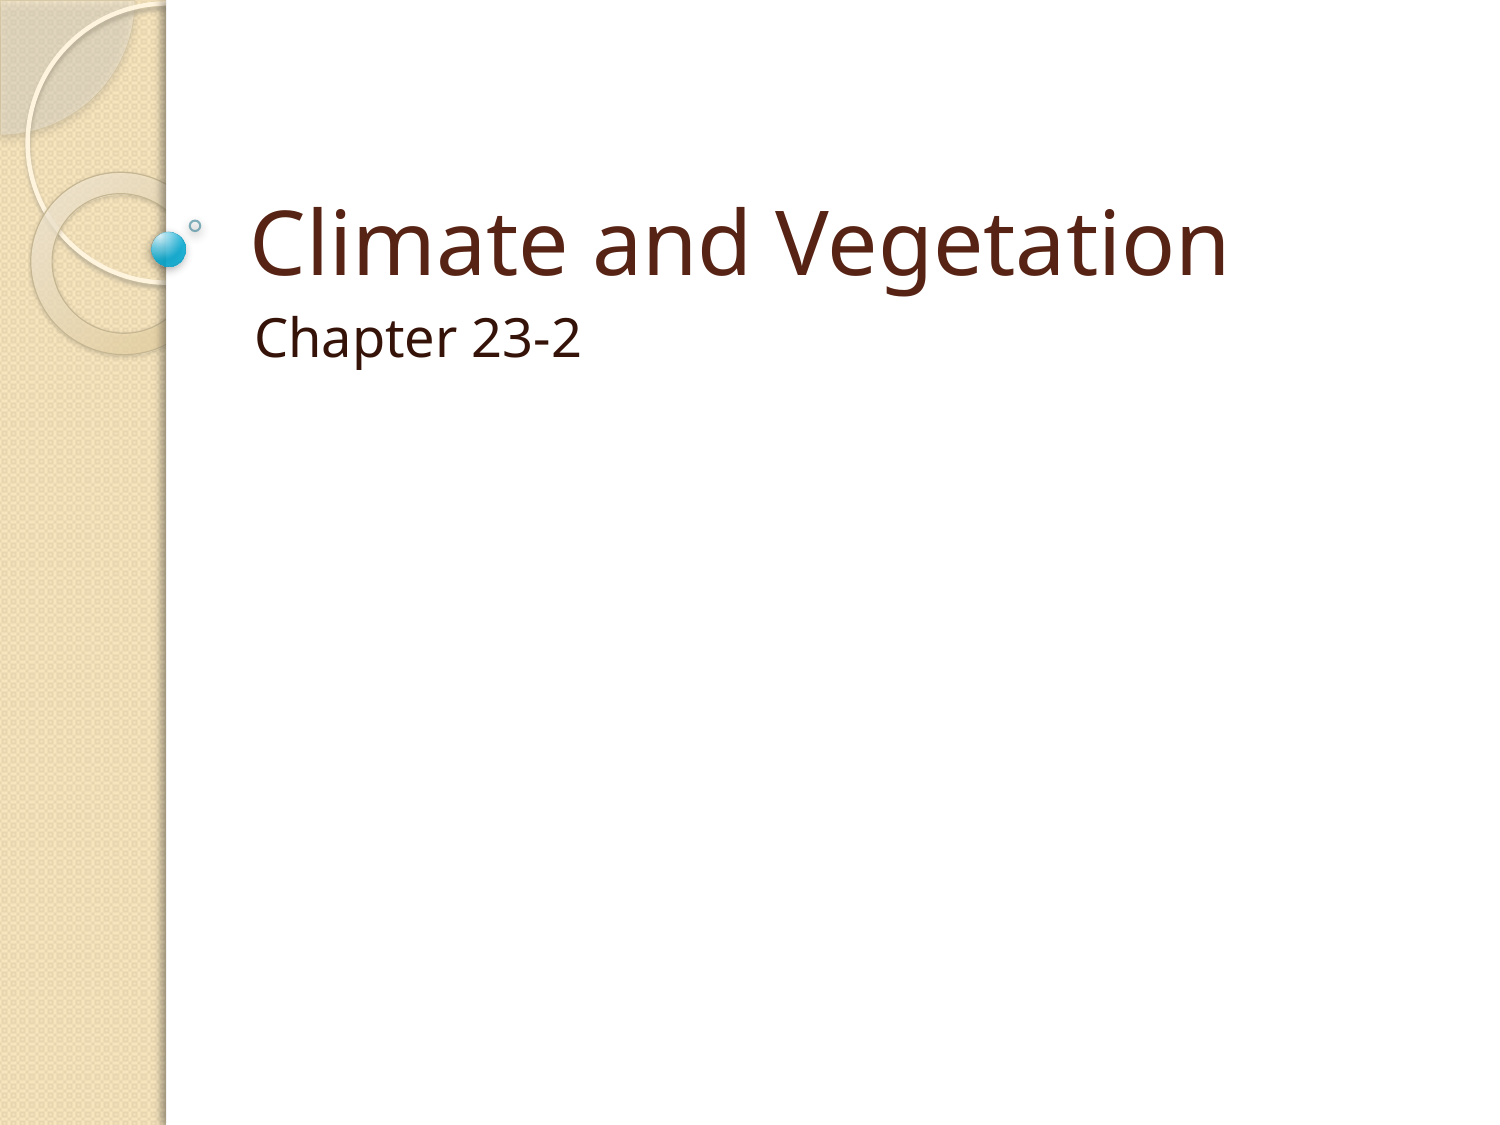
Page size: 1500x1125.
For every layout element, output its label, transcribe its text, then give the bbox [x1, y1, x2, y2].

title Climate and Vegetation [234, 59, 1450, 301]
subtitle Chapter 23-2 [234, 303, 1450, 591]
